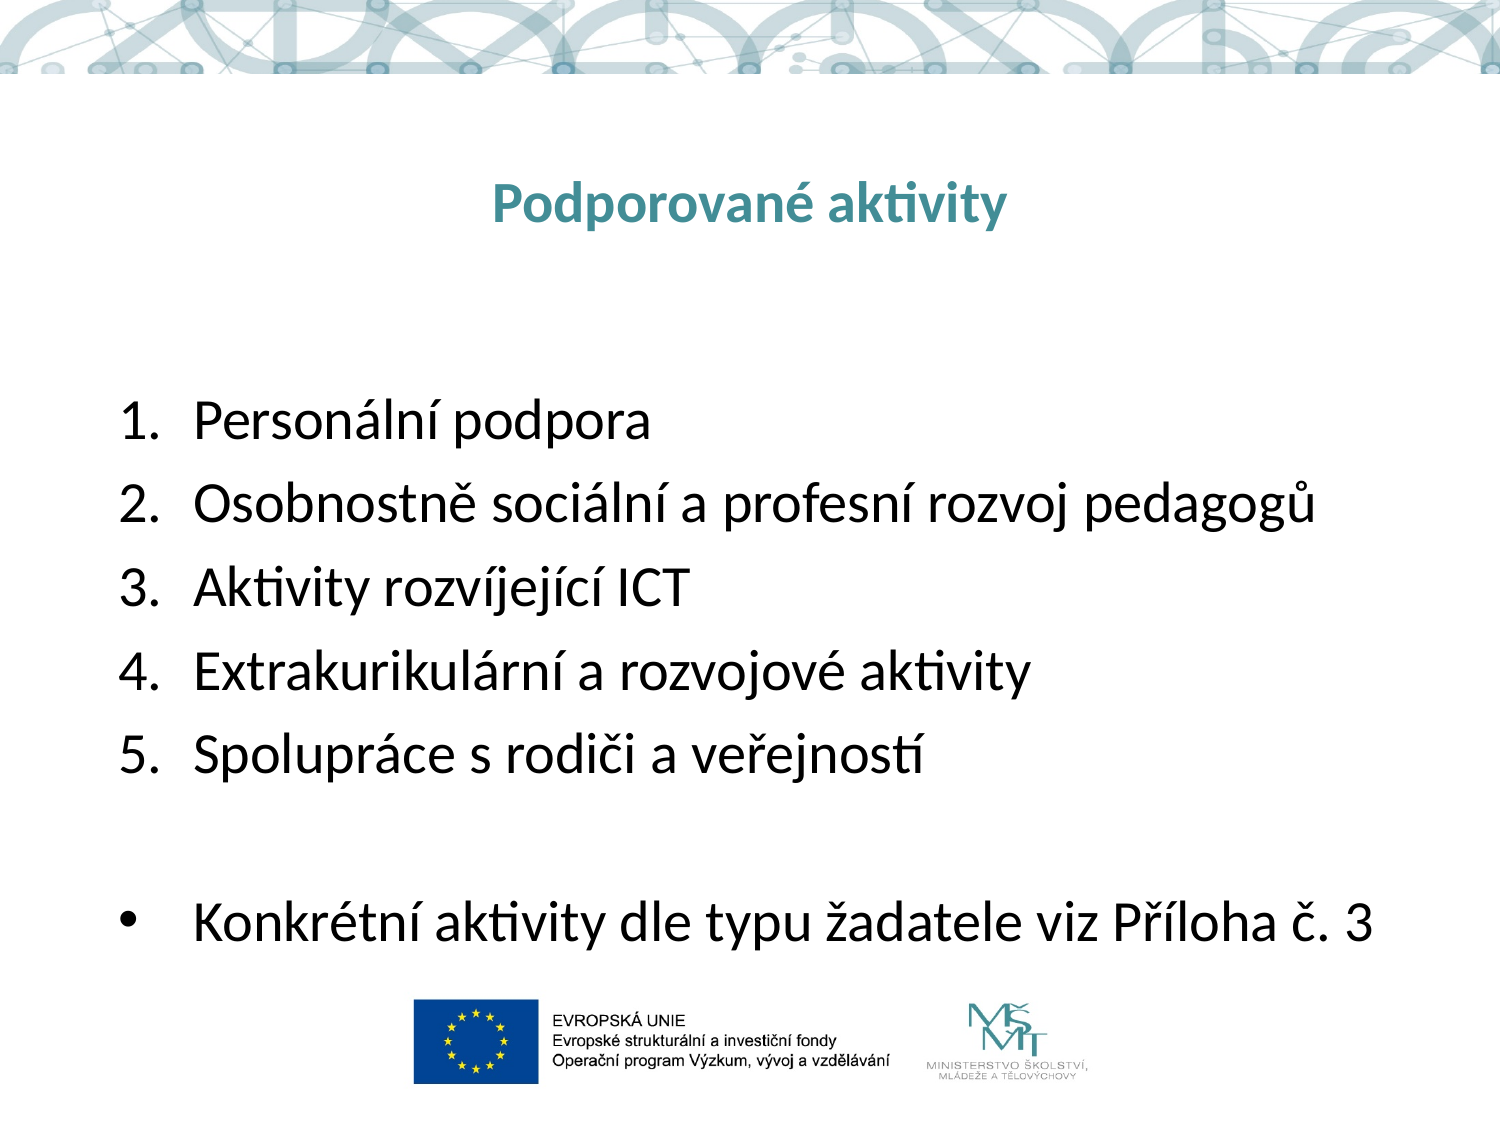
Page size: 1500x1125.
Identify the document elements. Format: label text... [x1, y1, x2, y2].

picture [0, 0, 1500, 74]
list Personální podpora Osobnostně sociální a profesní rozvoj pedagogů Aktivity rozvíjející ICT Extrakurikulární a rozvojové aktivity Spolupráce s rodiči a veřejností Konkrétní aktivity dle typu žadatele viz Příloha č. 3 [103, 310, 1397, 967]
picture [371, 967, 1129, 1125]
title Podporované aktivity [103, 129, 1397, 278]
